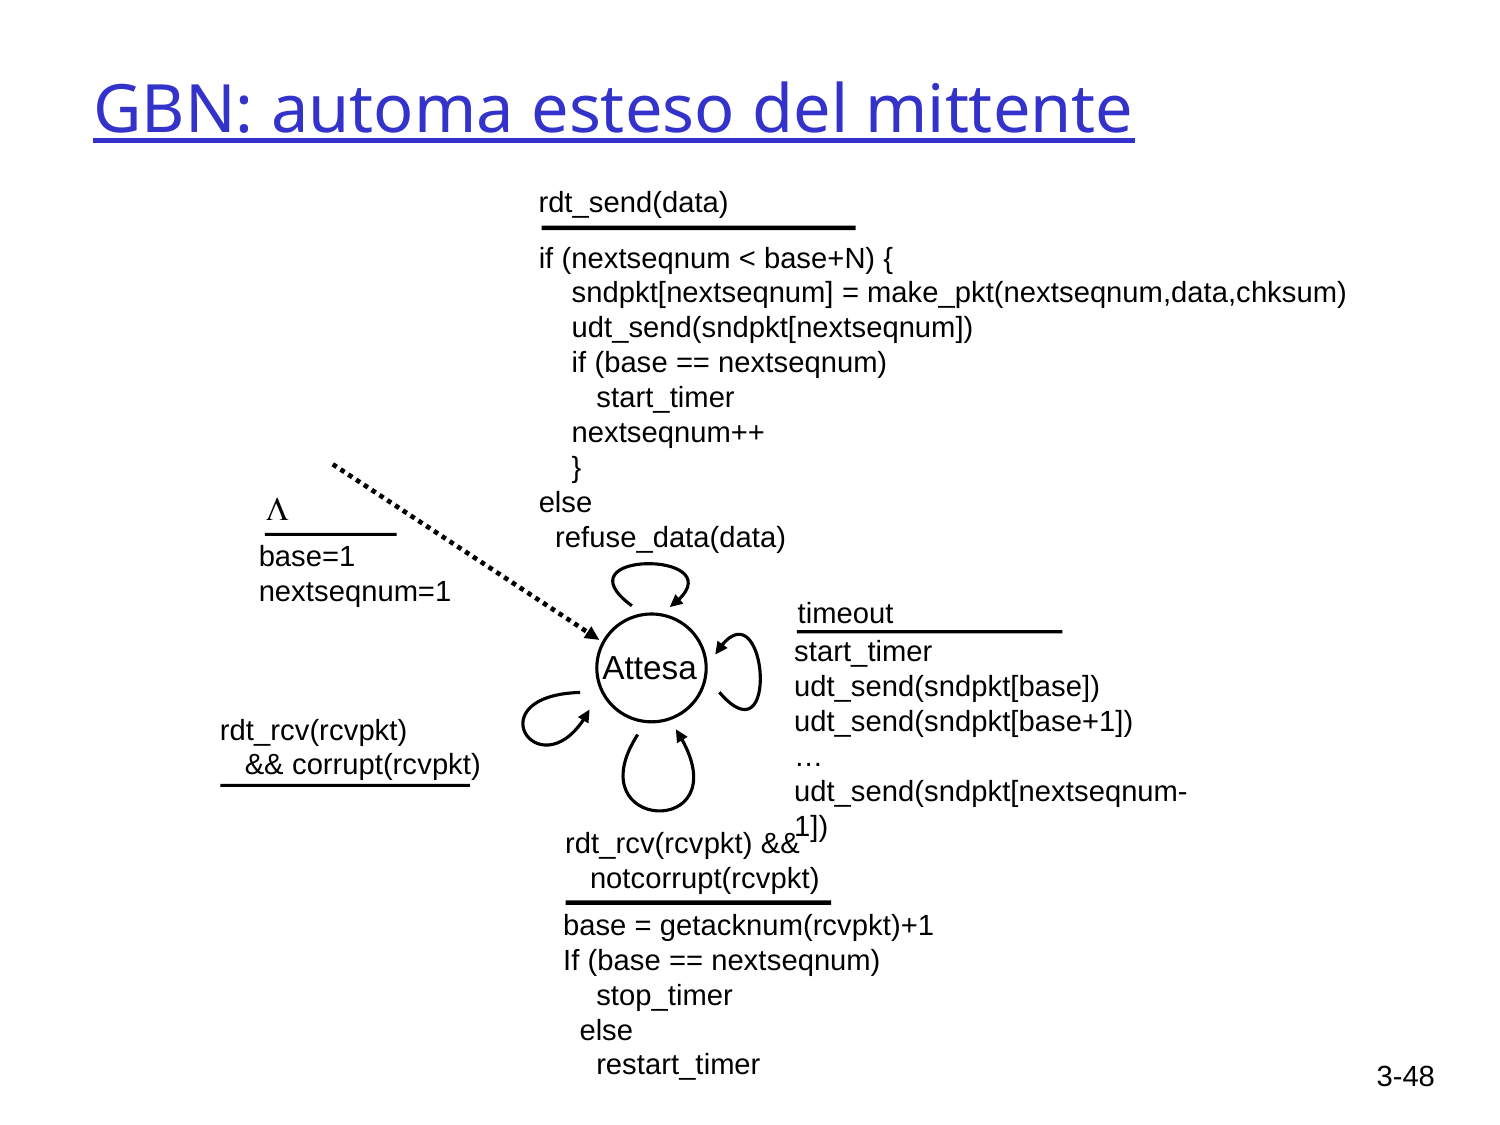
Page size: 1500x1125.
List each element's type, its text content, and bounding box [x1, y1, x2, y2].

text_box Attesa [584, 639, 716, 679]
slide_number 3-48 [1338, 1049, 1451, 1125]
text_box if (nextseqnum < base+N) { sndpkt[nextseqnum] = make_pkt(nextseqnum,data,chksum) udt_send(sndpkt[nextseqnum]) if (base == nextseqnum) start_timer nextseqnum++ } else refuse_data(data) [523, 231, 1430, 473]
text_box start_timer udt_send(sndpkt[base]) udt_send(sndpkt[base+1]) … udt_send(sndpkt[nextseqnum-1]) [779, 624, 1235, 761]
text_box rdt_send(data) [523, 175, 907, 218]
text_box rdt_rcv(rcvpkt) && notcorrupt(rcvpkt) [550, 816, 1016, 891]
text_box [715, 634, 761, 710]
text_box L [251, 480, 305, 535]
text_box [522, 692, 590, 746]
text_box [585, 627, 600, 640]
text_box base = getacknum(rcvpkt)+1 If (base == nextseqnum) stop_timer else restart_timer [548, 898, 1154, 1035]
text_box [597, 679, 705, 722]
text_box rdt_rcv(rcvpkt) && corrupt(rcvpkt) [205, 703, 542, 777]
text_box [622, 729, 694, 812]
text_box [605, 613, 698, 639]
text_box timeout [783, 586, 964, 632]
text_box [612, 563, 689, 607]
title GBN: automa esteso del mittente [78, 48, 1354, 164]
text_box base=1 nextseqnum=1 [243, 529, 488, 612]
